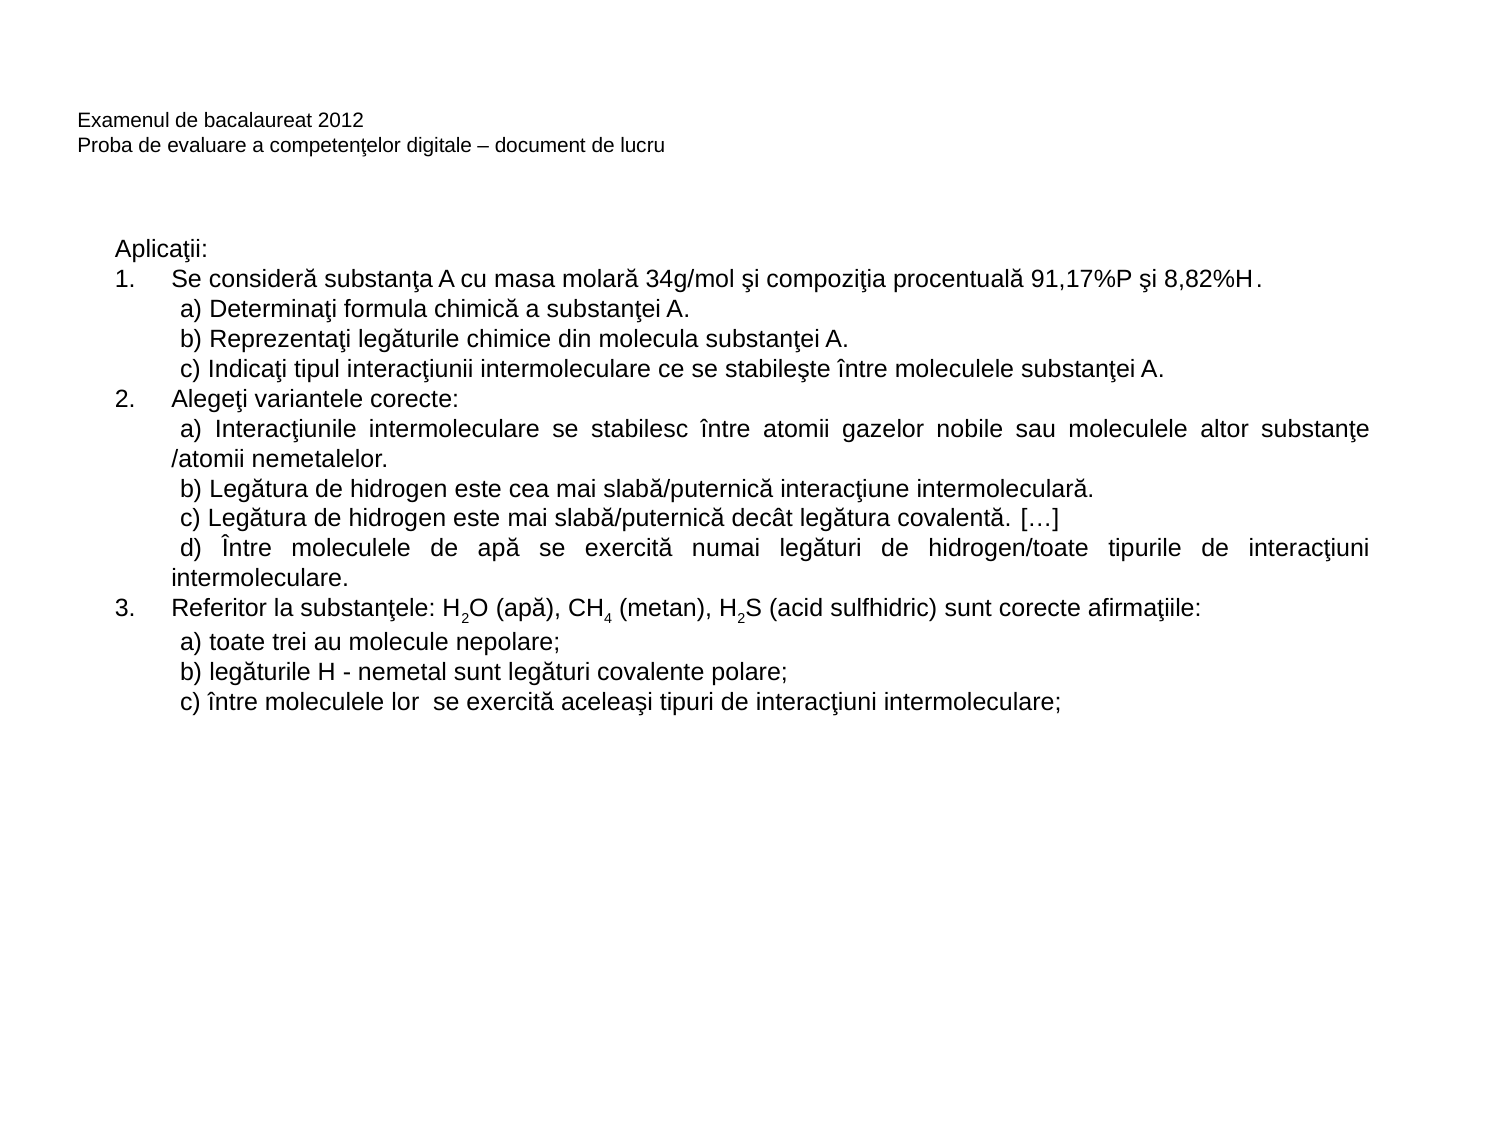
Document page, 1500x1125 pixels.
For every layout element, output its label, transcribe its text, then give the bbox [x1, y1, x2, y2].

list Aplicaţii: Se consideră substanţa A cu masa molară 34g/mol şi compoziţia procentuală 91,17%P şi 8,82%H. Determinaţi formula chimică a substanţei A. Reprezentaţi legăturile chimice din molecula substanţei A. Indicaţi tipul interacţiunii intermoleculare ce se stabileşte între moleculele substanţei A. Alegeţi variantele corecte: Interacţiunile intermoleculare se stabilesc între atomii gazelor nobile sau moleculele altor substanţe /atomii nemetalelor. Legătura de hidrogen este cea mai slabă/puternică interacţiune intermoleculară. Legătura de hidrogen este mai slabă/puternică decât legătura covalentă. […] Între moleculele de apă se exercită numai legături de hidrogen/toate tipurile de interacţiuni intermoleculare. Referitor la substanţele: H2O (apă), CH4 (metan), H2S (acid sulfhidric) sunt corecte afirmaţiile: toate trei au molecule nepolare; legăturile H - nemetal sunt legături covalente polare; între moleculele lor se exercită aceleaşi tipuri de interacţiuni intermoleculare; [99, 224, 1388, 1038]
title Examenul de bacalaureat 2012 Proba de evaluare a competenţelor digitale – document de lucru [62, 37, 1413, 226]
